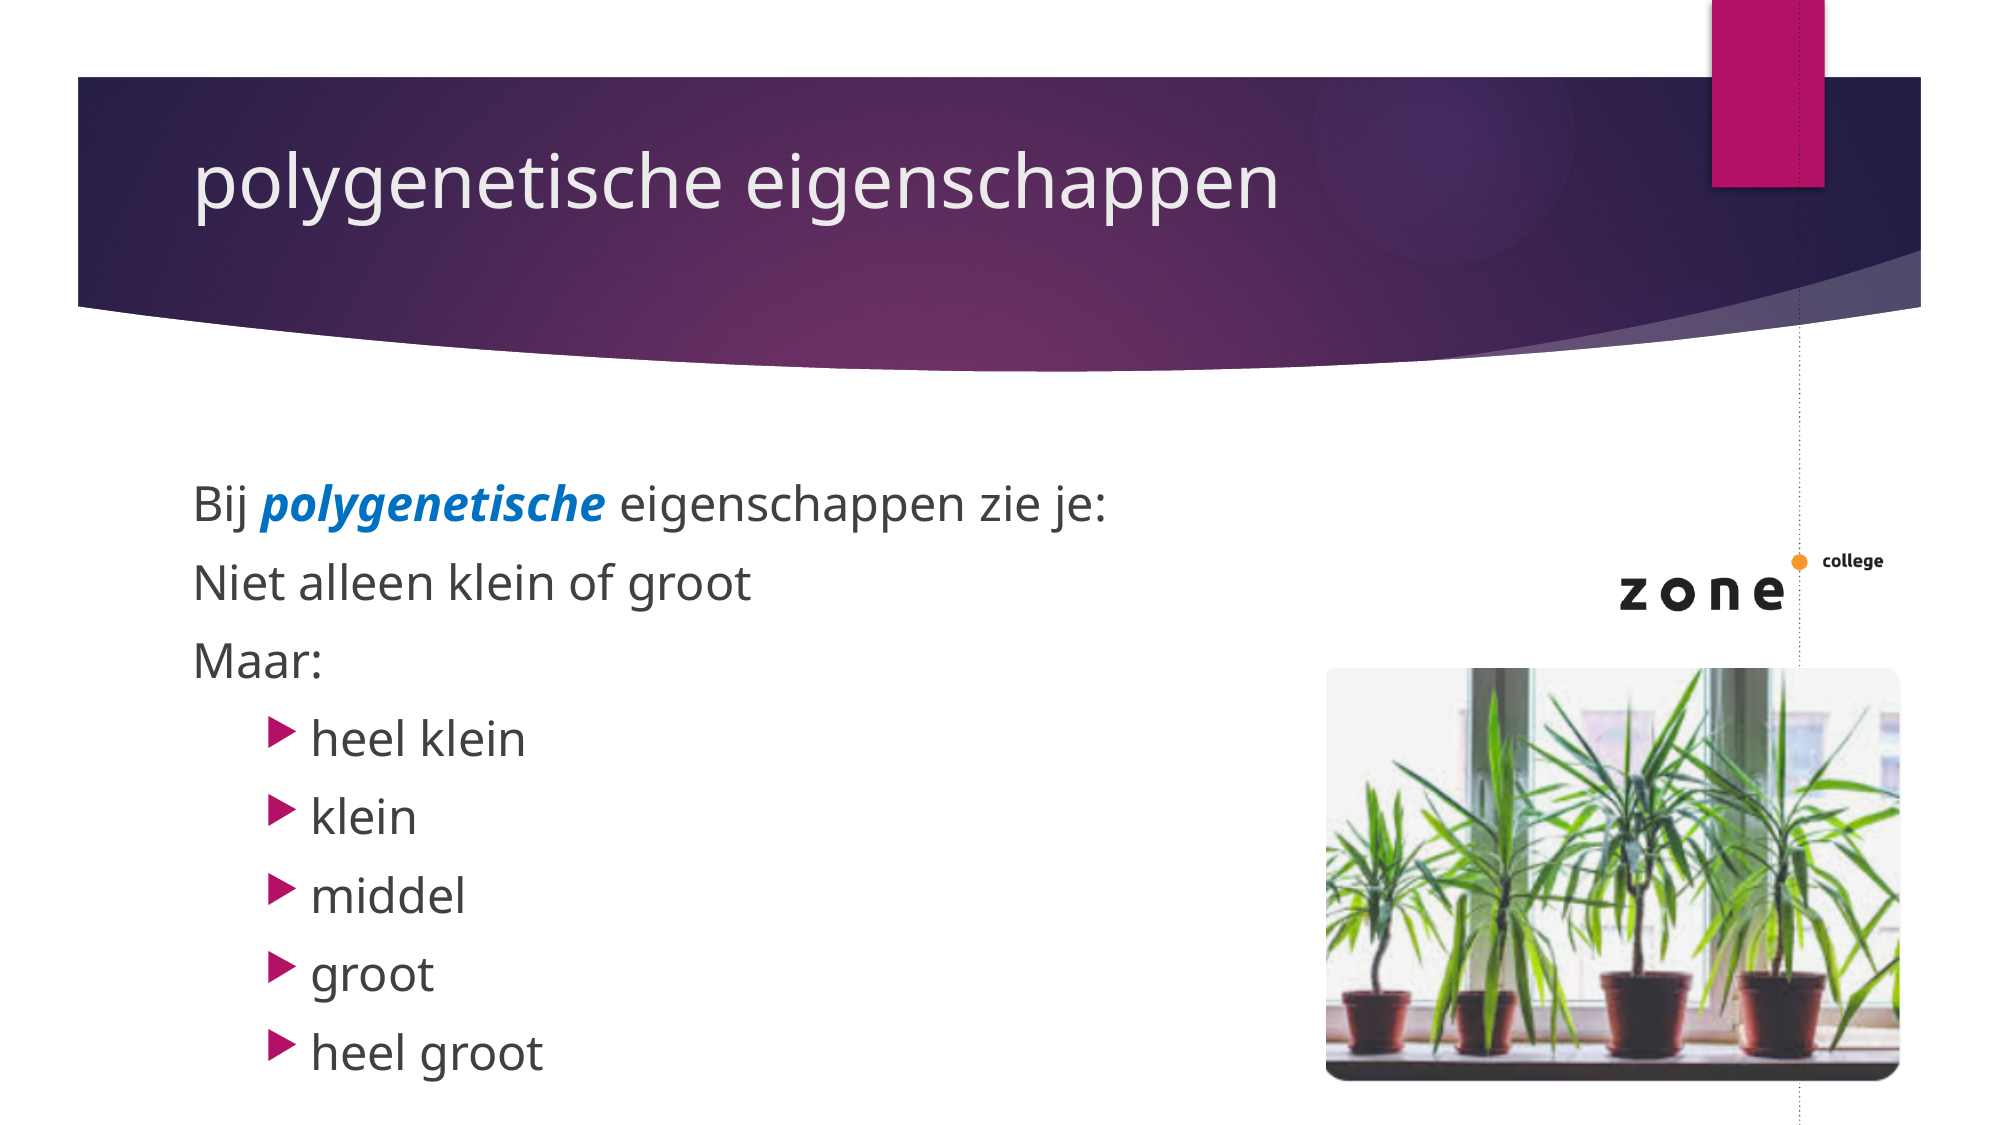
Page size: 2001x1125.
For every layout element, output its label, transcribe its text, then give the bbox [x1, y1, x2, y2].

list Bij polygenetische eigenschappen zie je: Niet alleen klein of groot Maar: heel klein klein middel groot heel groot [177, 465, 1269, 1091]
title polygenetische eigenschappen [177, 97, 1471, 261]
picture [1325, 0, 2001, 1125]
